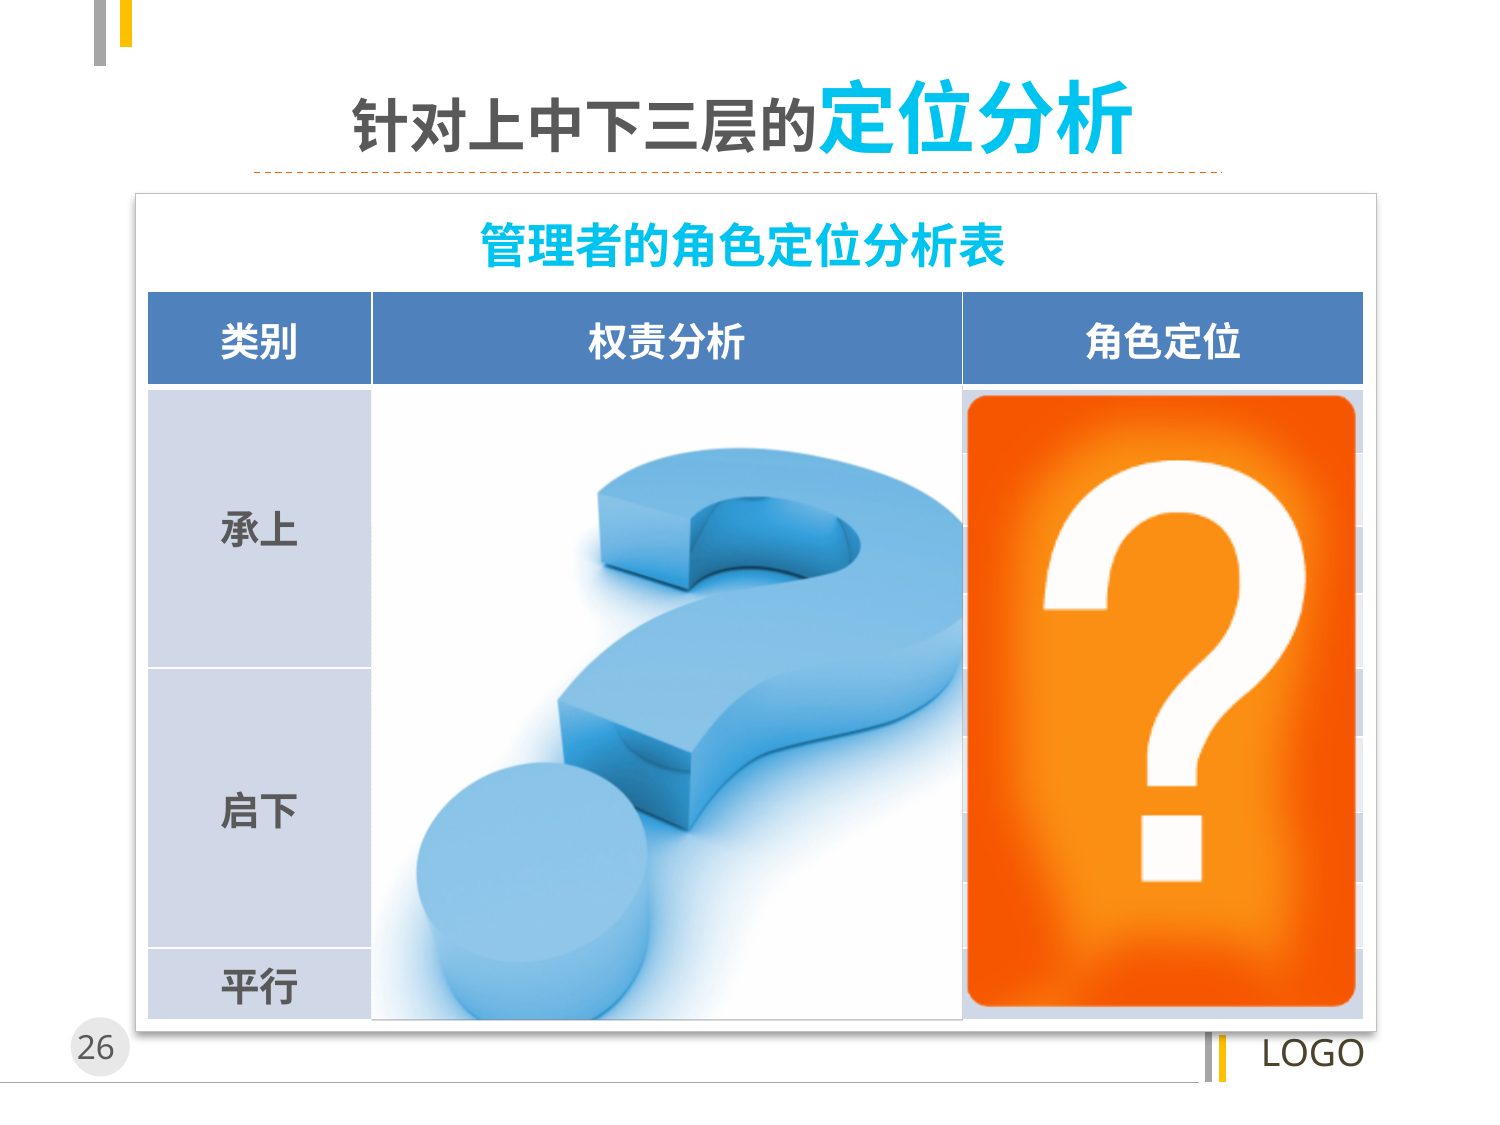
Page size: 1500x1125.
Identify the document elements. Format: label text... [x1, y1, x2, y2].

text_box 管理者的角色定位分析表 [429, 208, 1058, 281]
table_cell 平行 [148, 949, 366, 1019]
table_cell 承上 [148, 390, 366, 667]
table_header 角色定位 [963, 292, 1363, 384]
table_header 类别 [148, 292, 371, 384]
text_box [135, 193, 1376, 1032]
table_header 权责分析 [373, 292, 962, 384]
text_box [253, 77, 1223, 173]
table_cell 启下 [148, 669, 366, 947]
picture [371, 385, 1363, 1021]
